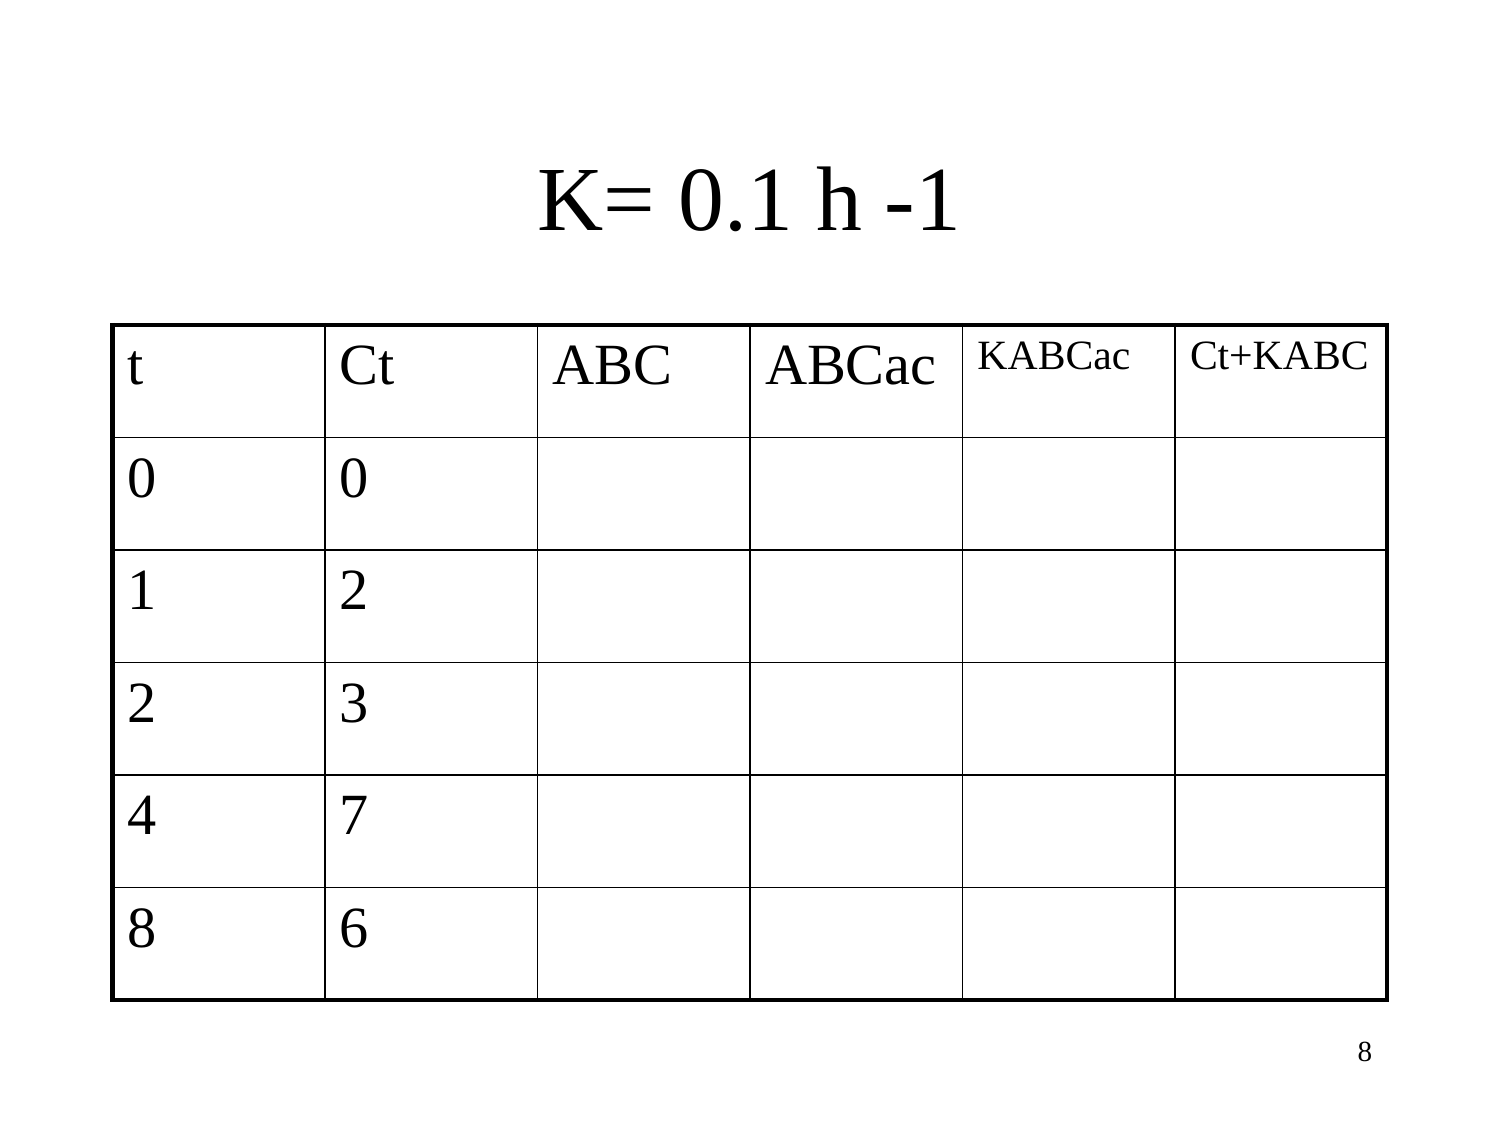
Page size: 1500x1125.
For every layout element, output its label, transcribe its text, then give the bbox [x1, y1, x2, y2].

slide_number 8 [1074, 1024, 1388, 1101]
table_cell [963, 776, 1174, 887]
table_cell 4 [115, 776, 324, 887]
table_cell 2 [326, 551, 537, 662]
table_cell [538, 776, 749, 887]
table_cell 0 [326, 438, 537, 549]
table_cell [1176, 888, 1385, 998]
table_cell [751, 438, 962, 549]
table_cell 2 [115, 663, 324, 774]
table_cell 1 [115, 551, 324, 662]
table_cell [751, 776, 962, 887]
table_cell [1176, 551, 1385, 662]
table_cell 0 [115, 438, 324, 549]
table_cell 7 [326, 776, 537, 887]
table_cell [963, 663, 1174, 774]
table_header KABCac [963, 327, 1174, 437]
table_cell [1176, 663, 1385, 774]
table_header ABC [538, 327, 749, 437]
table_cell [751, 551, 962, 662]
title K= 0.1 h -1 [112, 99, 1388, 288]
table_cell [963, 551, 1174, 662]
table_header ABCac [751, 327, 962, 437]
table_cell [538, 551, 749, 662]
table_cell [1176, 438, 1385, 549]
table_header Ct+KABC [1176, 327, 1385, 437]
table_cell [751, 888, 962, 998]
table_cell [963, 888, 1174, 998]
table_header Ct [326, 327, 537, 437]
table_cell [963, 438, 1174, 549]
table_cell 8 [115, 888, 324, 998]
table_cell 3 [326, 663, 537, 774]
table_header t [115, 327, 324, 437]
table_cell [538, 438, 749, 549]
table_cell [1176, 776, 1385, 887]
table_cell [751, 663, 962, 774]
table_cell 6 [326, 888, 537, 998]
table_cell [538, 888, 749, 998]
table_cell [538, 663, 749, 774]
